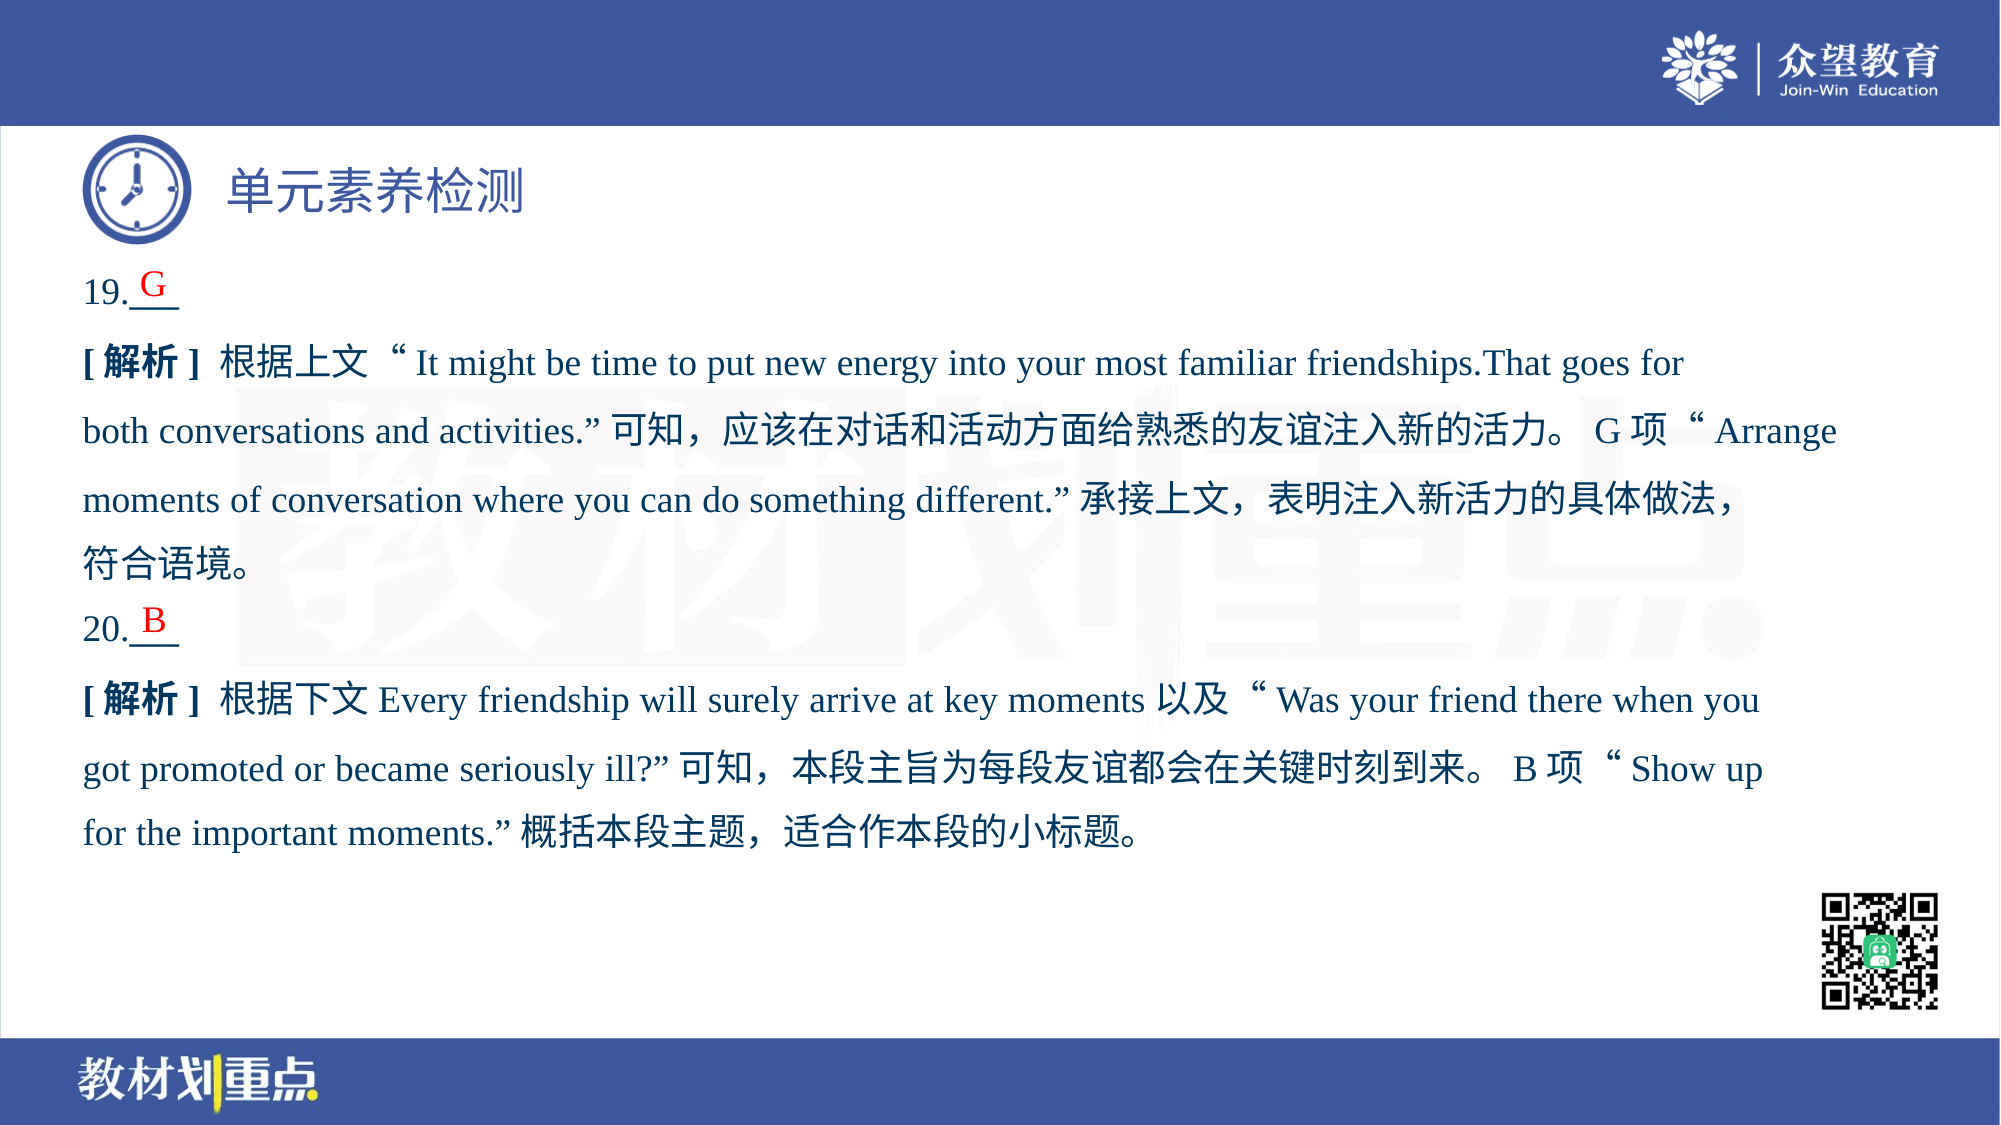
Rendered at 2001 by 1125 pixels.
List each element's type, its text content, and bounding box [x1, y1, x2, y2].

text_box 19.___ [82, 247, 1817, 306]
text_box G [126, 238, 181, 298]
text_box B [128, 575, 181, 634]
text_box [解析] 根据下文Every friendship will surely arrive at key moments以及“Was your friend there when you got promoted or became seriously ill?”可知，本段主旨为每段友谊都会在关键时刻到来。B项“Show up for the important moments.”概括本段主题，适合作本段的小标题。 [82, 651, 1817, 847]
picture [0, 0, 2000, 1125]
text_box [解析] 根据上文“It might be time to put new energy into your most familiar friendships.That goes for both conversations and activities.”可知，应该在对话和活动方面给熟悉的友谊注入新的活力。G项“Arrange moments of conversation where you can do something different.”承接上文，表明注入新活力的具体做法， 符合语境。 [82, 313, 1817, 579]
text_box 20.___ [82, 583, 1817, 642]
